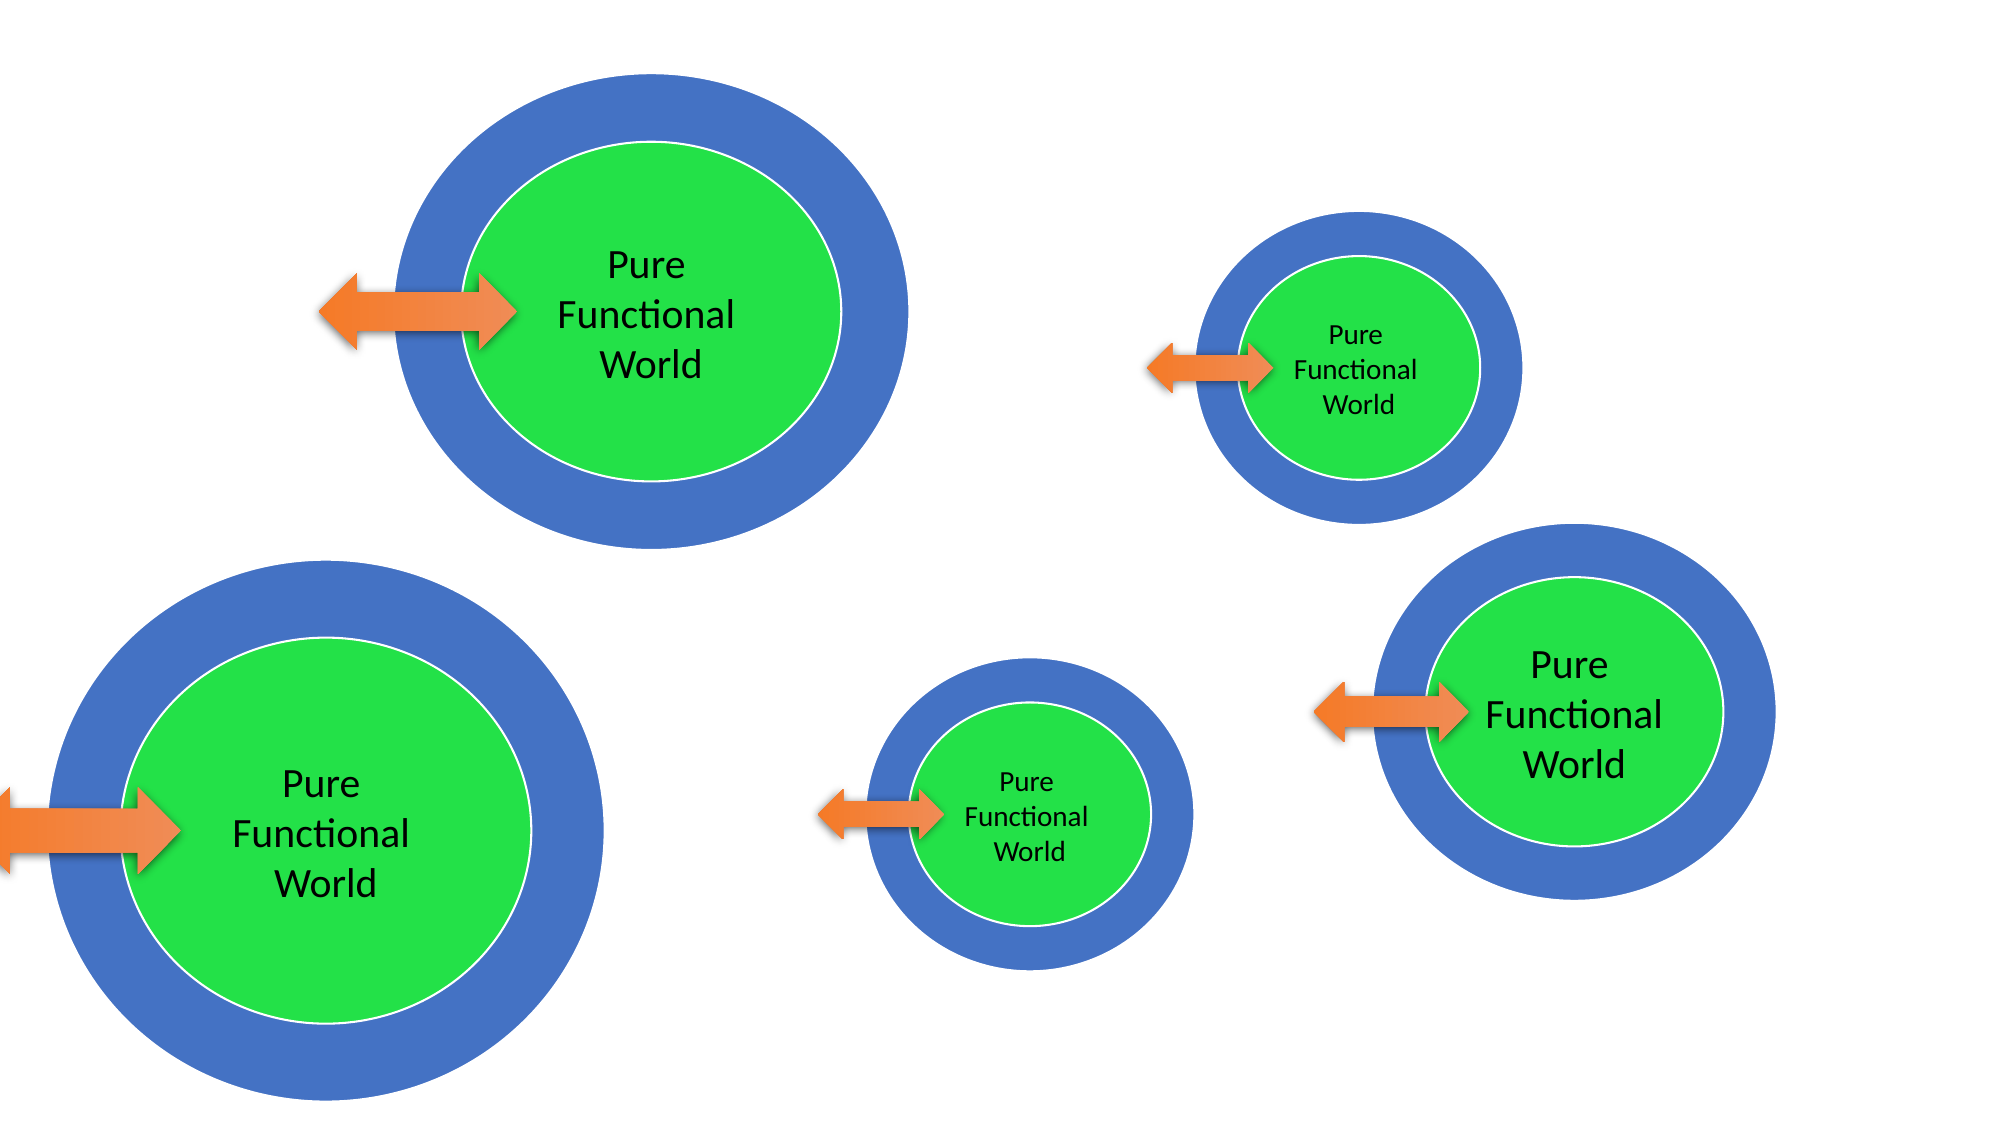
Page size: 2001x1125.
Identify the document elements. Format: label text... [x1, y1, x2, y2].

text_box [1146, 210, 1524, 525]
text_box [318, 273, 518, 350]
text_box [393, 72, 911, 552]
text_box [817, 657, 1195, 972]
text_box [0, 559, 605, 1102]
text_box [1313, 522, 1777, 901]
text_box Pure Functional World [462, 140, 843, 483]
